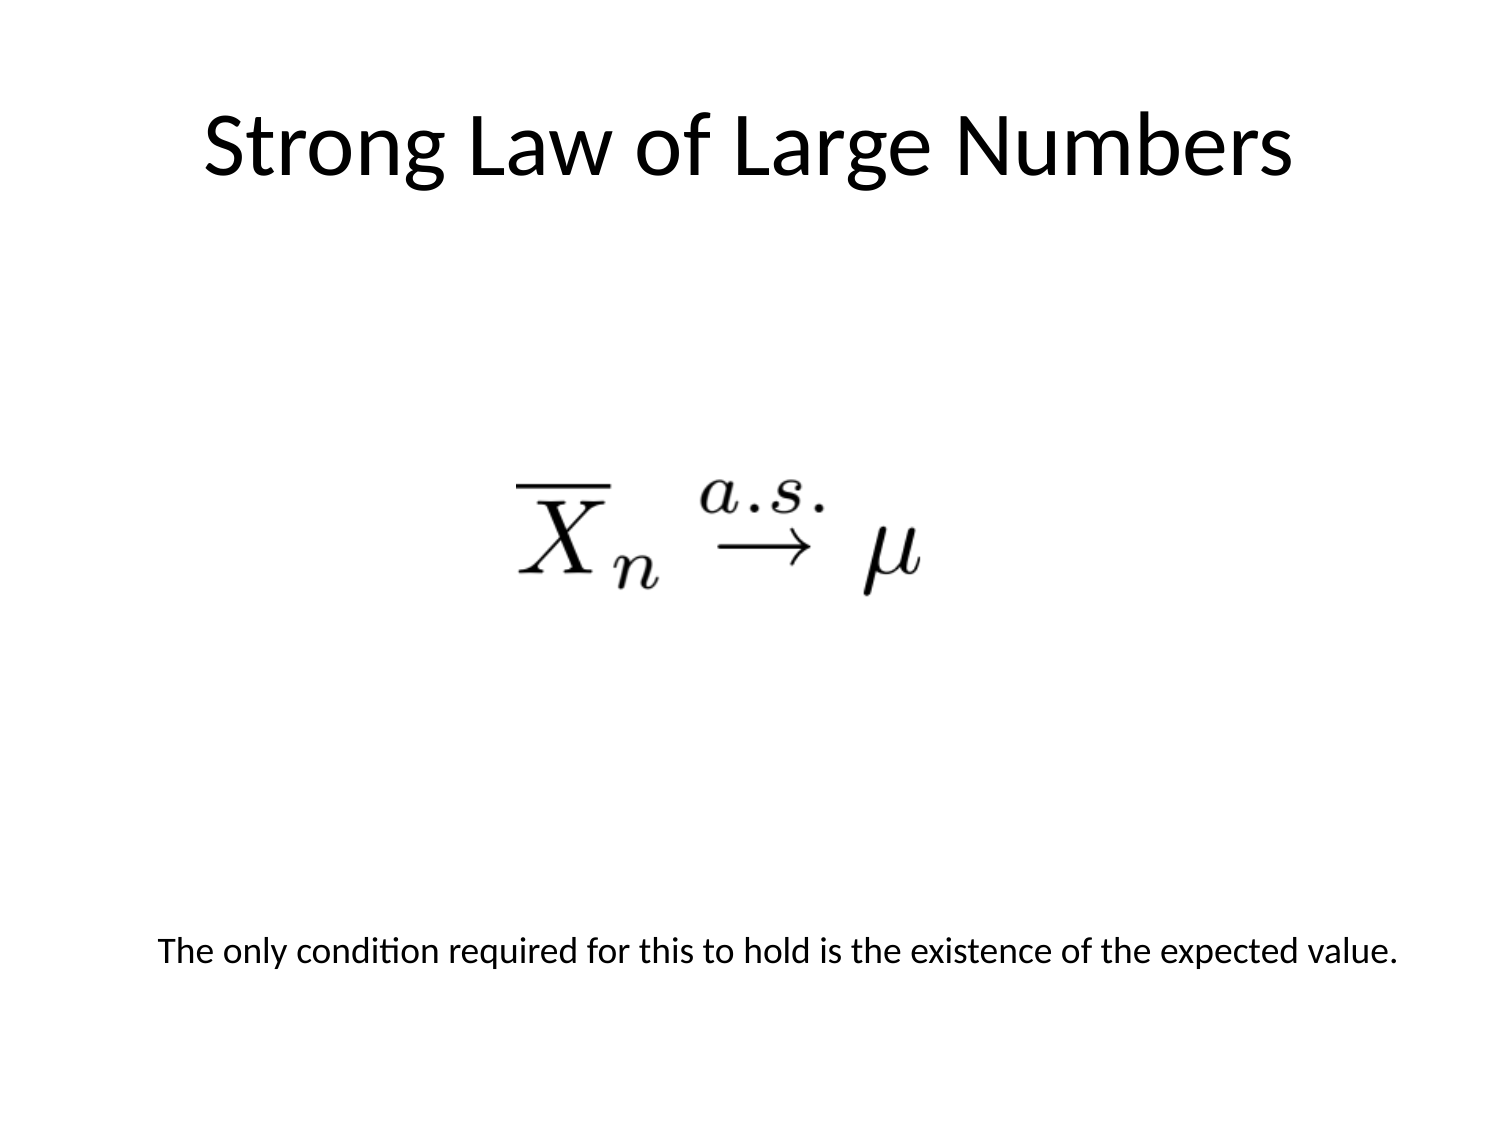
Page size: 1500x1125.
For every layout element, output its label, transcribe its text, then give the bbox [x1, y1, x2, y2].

title Strong Law of Large Numbers [75, 45, 1425, 233]
picture [515, 466, 921, 597]
text_box The only condition required for this to hold is the existence of the expected value. [142, 918, 1416, 979]
